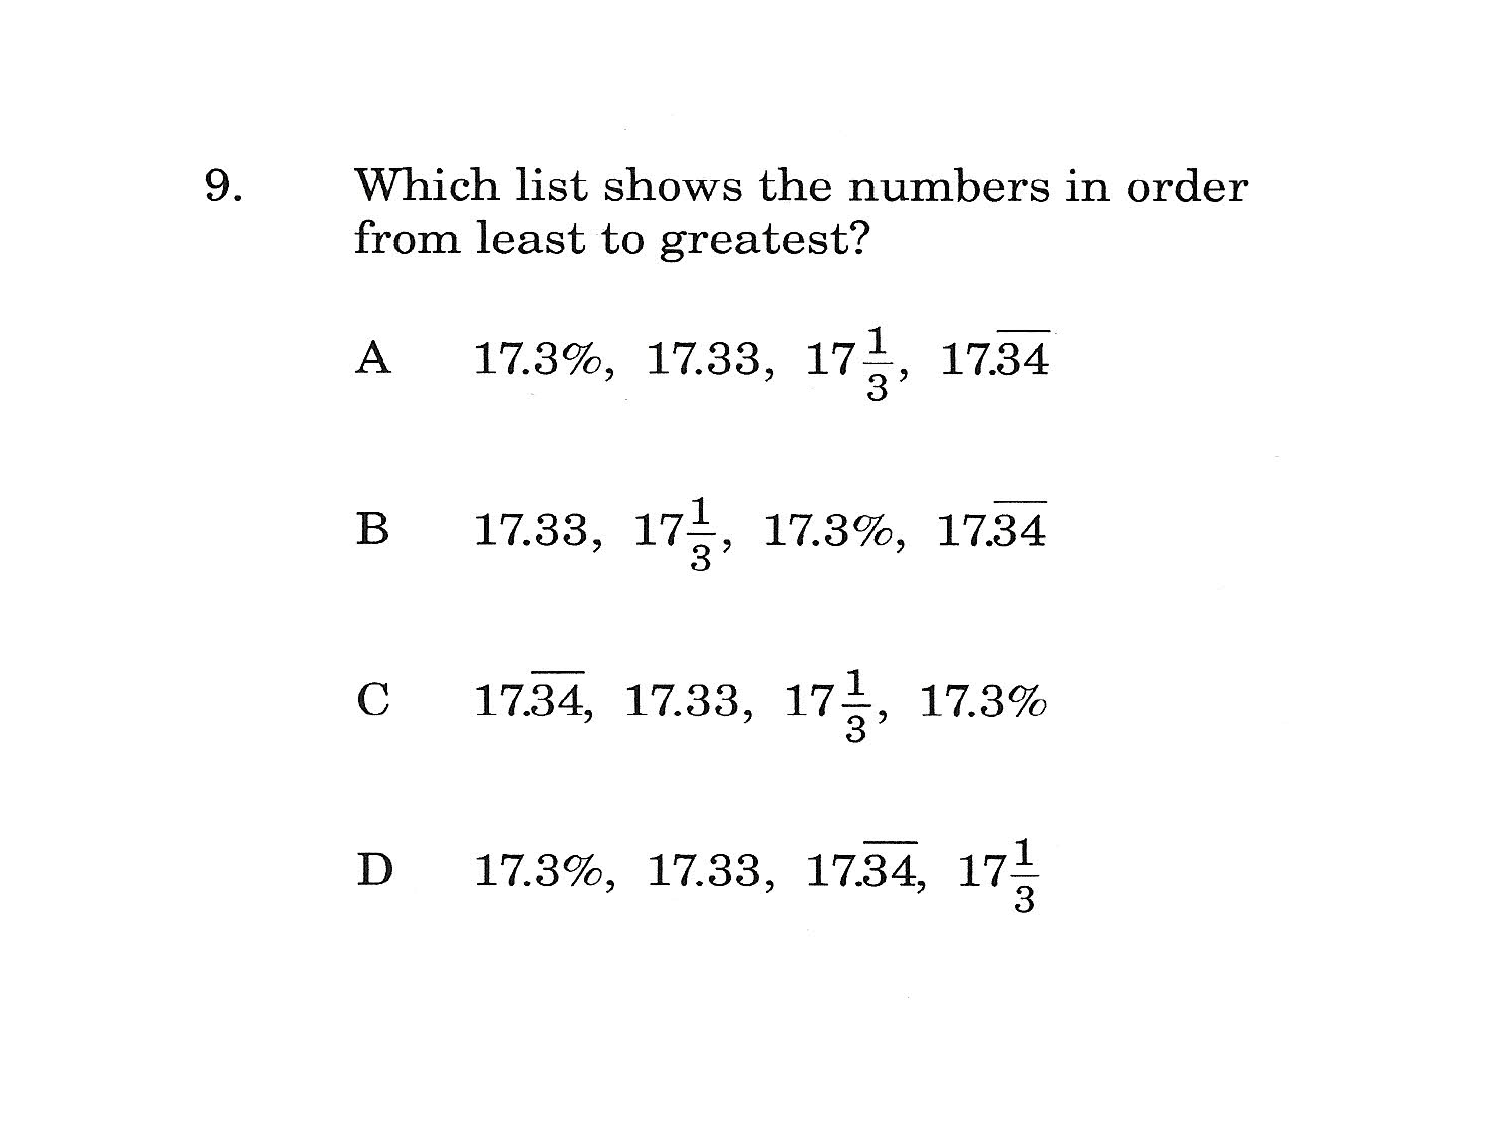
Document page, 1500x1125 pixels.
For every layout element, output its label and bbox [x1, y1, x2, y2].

list [162, 112, 1351, 1006]
